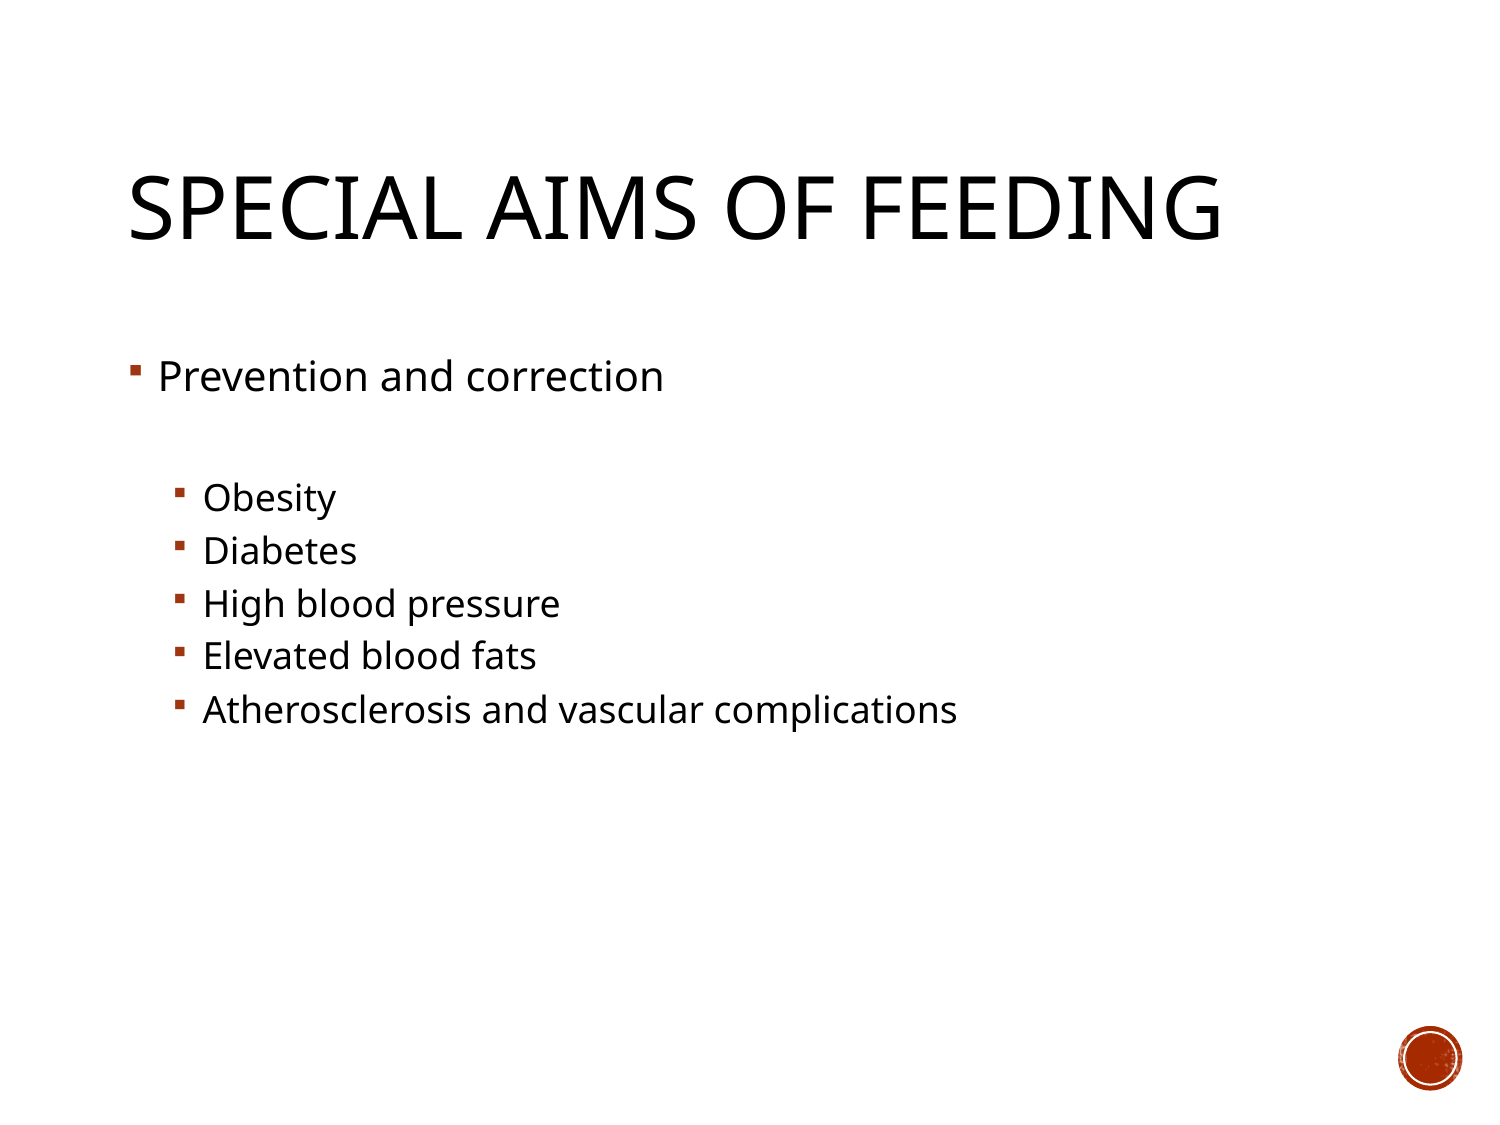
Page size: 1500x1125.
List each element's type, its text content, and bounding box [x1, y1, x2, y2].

list Prevention and correction Obesity Diabetes High blood pressure Elevated blood fats Atherosclerosis and vascular complications [112, 348, 1388, 1013]
title SPECIAL AIMs of feeding [112, 79, 1388, 344]
